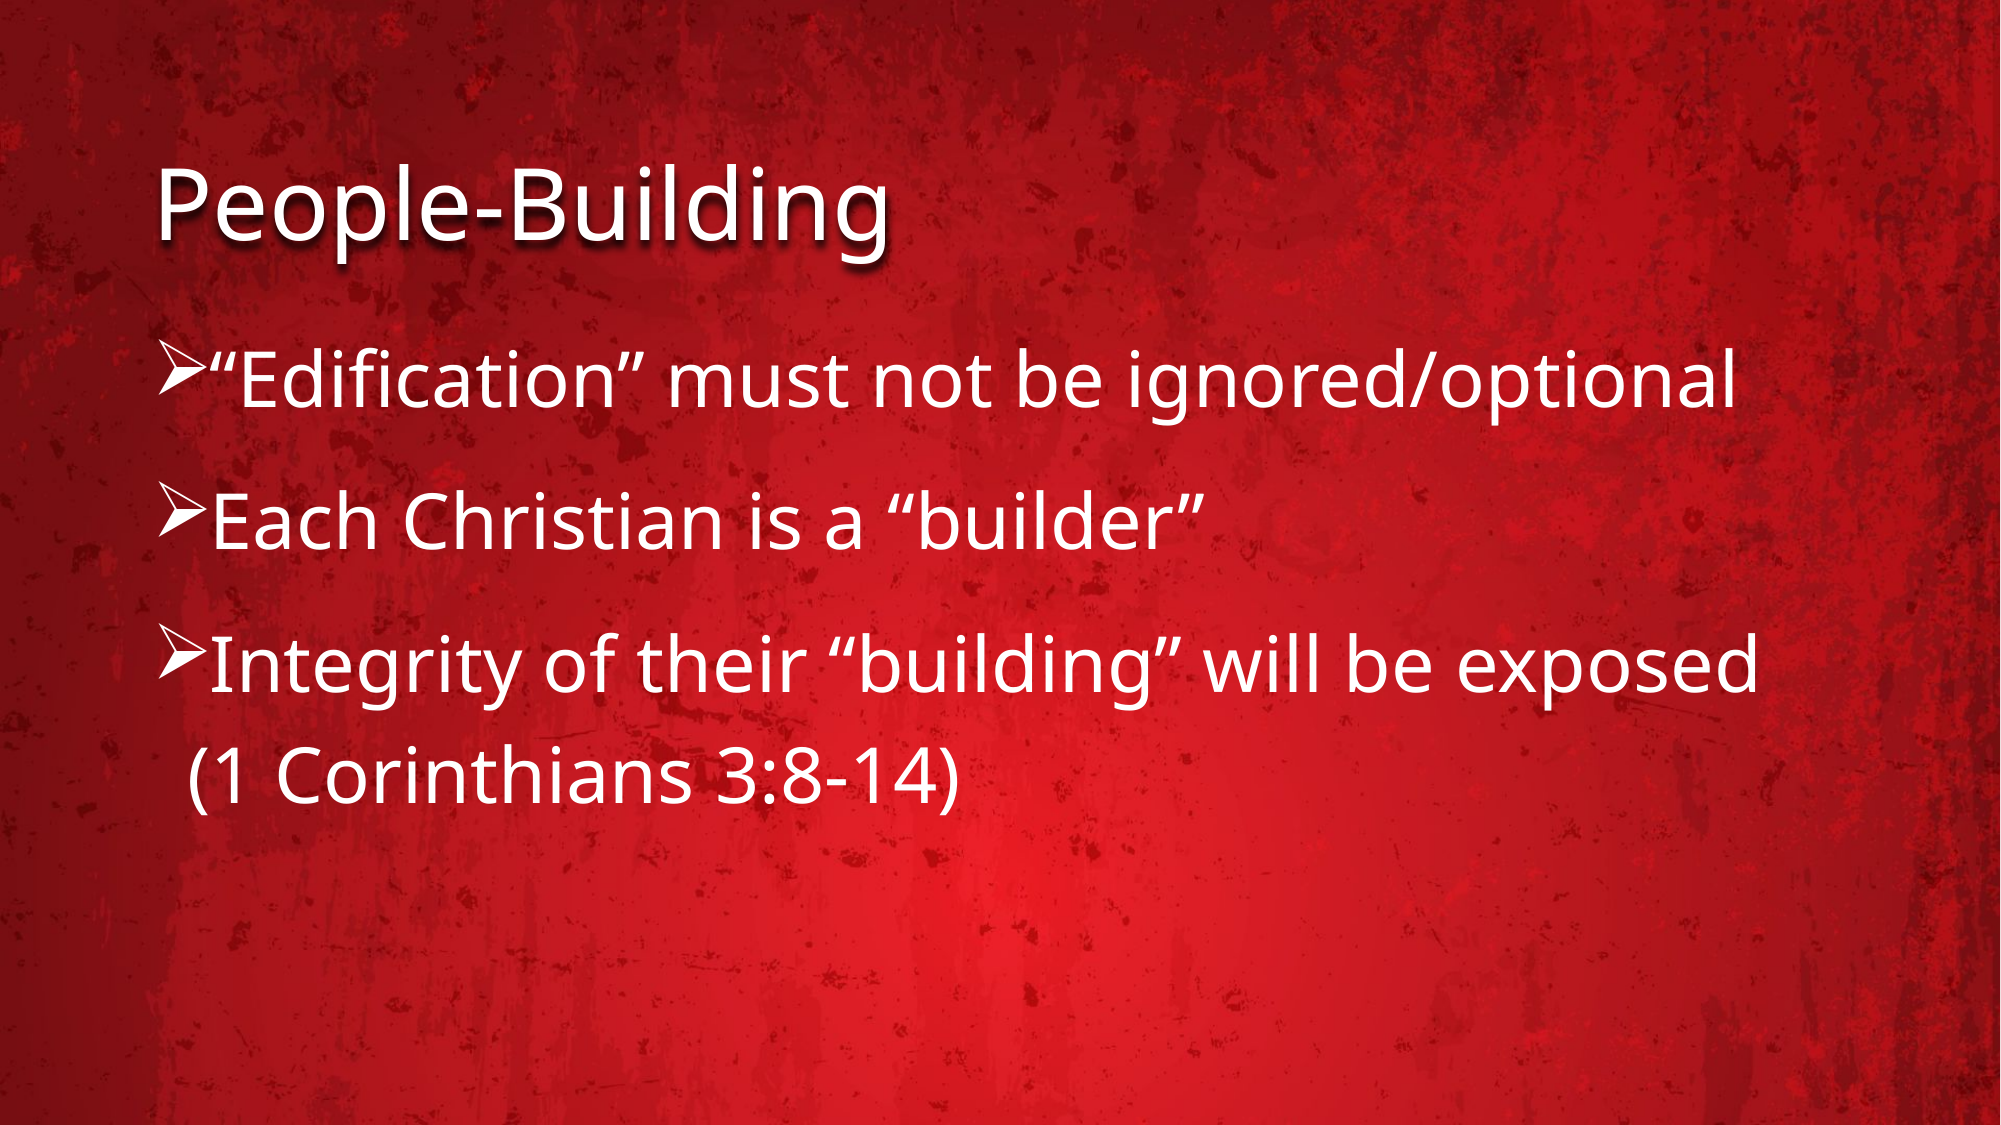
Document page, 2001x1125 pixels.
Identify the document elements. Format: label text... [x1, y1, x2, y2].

list “Edification” must not be ignored/optional Each Christian is a “builder” Integrity of their “building” will be exposed (1 Corinthians 3:8-14) [137, 257, 1863, 874]
title People-Building [137, 59, 1863, 257]
picture [0, 0, 2001, 1125]
